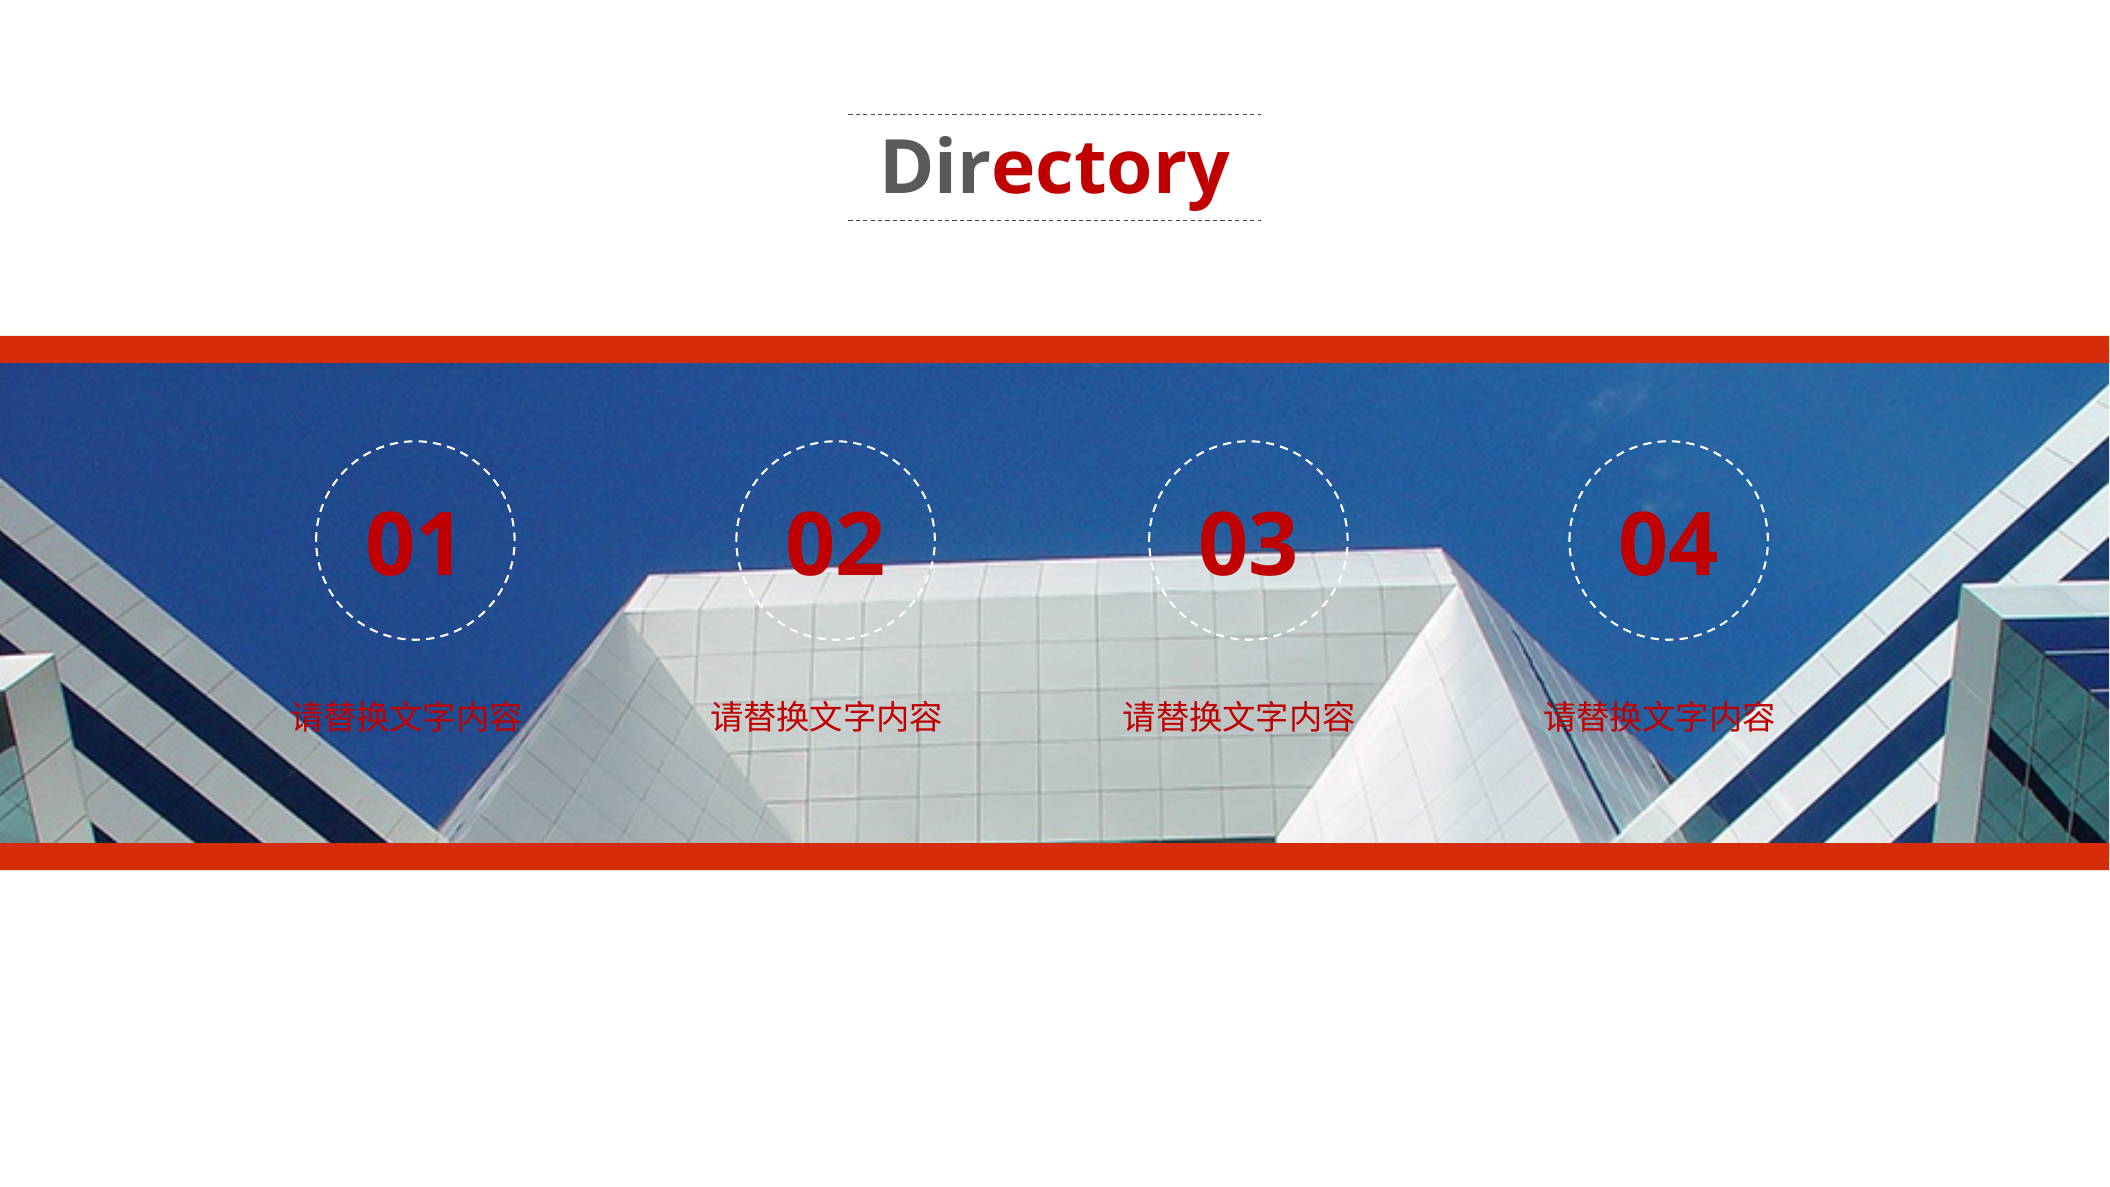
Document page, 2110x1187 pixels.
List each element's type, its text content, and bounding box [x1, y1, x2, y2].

text_box [0, 364, 2110, 842]
text_box 03 [1148, 440, 1349, 641]
text_box 02 [735, 440, 936, 641]
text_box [848, 113, 1262, 221]
text_box Directory [800, 111, 1309, 216]
text_box 01 [315, 440, 516, 641]
text_box 请替换文字内容 [695, 689, 1004, 744]
text_box 04 [1568, 440, 1769, 641]
text_box [0, 335, 2110, 364]
text_box 请替换文字内容 [1528, 689, 1837, 744]
text_box [0, 842, 2110, 871]
text_box 请替换文字内容 [275, 689, 584, 744]
text_box 请替换文字内容 [1108, 689, 1417, 744]
